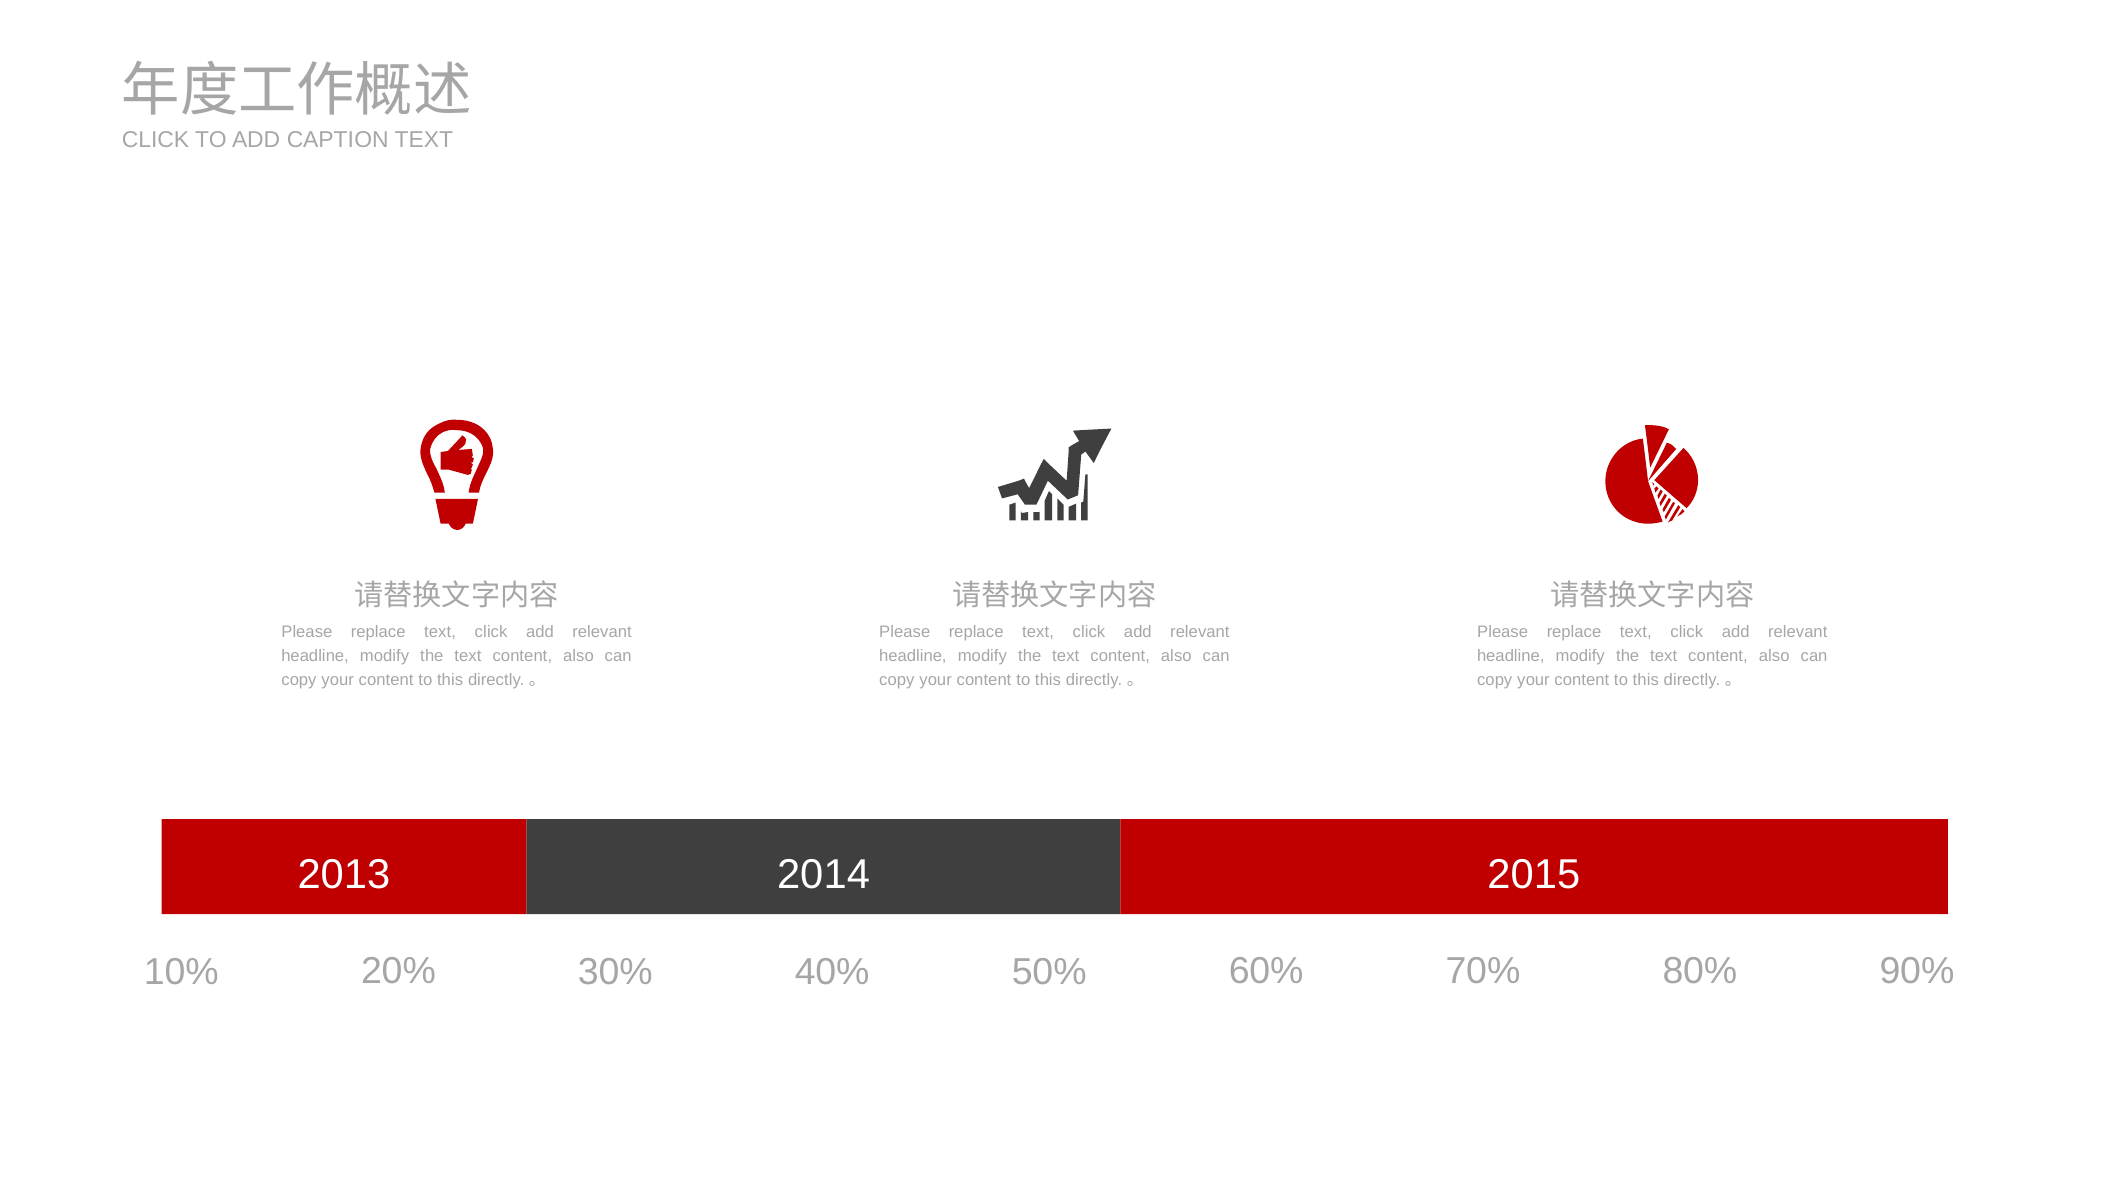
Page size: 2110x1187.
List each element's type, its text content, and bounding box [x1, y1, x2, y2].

text_box [997, 428, 1112, 505]
text_box 40% [780, 930, 885, 999]
text_box [435, 498, 479, 530]
text_box 年度工作概述 [121, 52, 501, 123]
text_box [864, 561, 1245, 698]
text_box 30% [563, 930, 668, 1000]
text_box [1654, 447, 1699, 509]
text_box [1033, 510, 1040, 521]
text_box 10% [129, 930, 234, 1000]
text_box 20% [346, 929, 451, 999]
text_box 2015 [1119, 818, 1949, 915]
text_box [1462, 561, 1843, 698]
text_box [1009, 502, 1016, 521]
text_box [420, 419, 494, 493]
text_box [1081, 474, 1088, 521]
text_box 50% [997, 930, 1102, 1000]
text_box 2014 [526, 818, 1119, 915]
text_box [1020, 510, 1029, 521]
text_box [1667, 505, 1685, 523]
text_box [1644, 425, 1669, 468]
text_box [1068, 503, 1077, 521]
text_box [1605, 438, 1677, 524]
text_box 60% [1213, 929, 1319, 999]
text_box CLICK TO ADD CAPTION TEXT [121, 124, 501, 153]
text_box [1057, 498, 1064, 521]
text_box 70% [1430, 929, 1536, 999]
text_box 90% [1864, 929, 1970, 999]
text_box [266, 561, 647, 698]
text_box 2013 [161, 818, 526, 915]
text_box 80% [1647, 929, 1753, 999]
text_box [1044, 491, 1053, 521]
